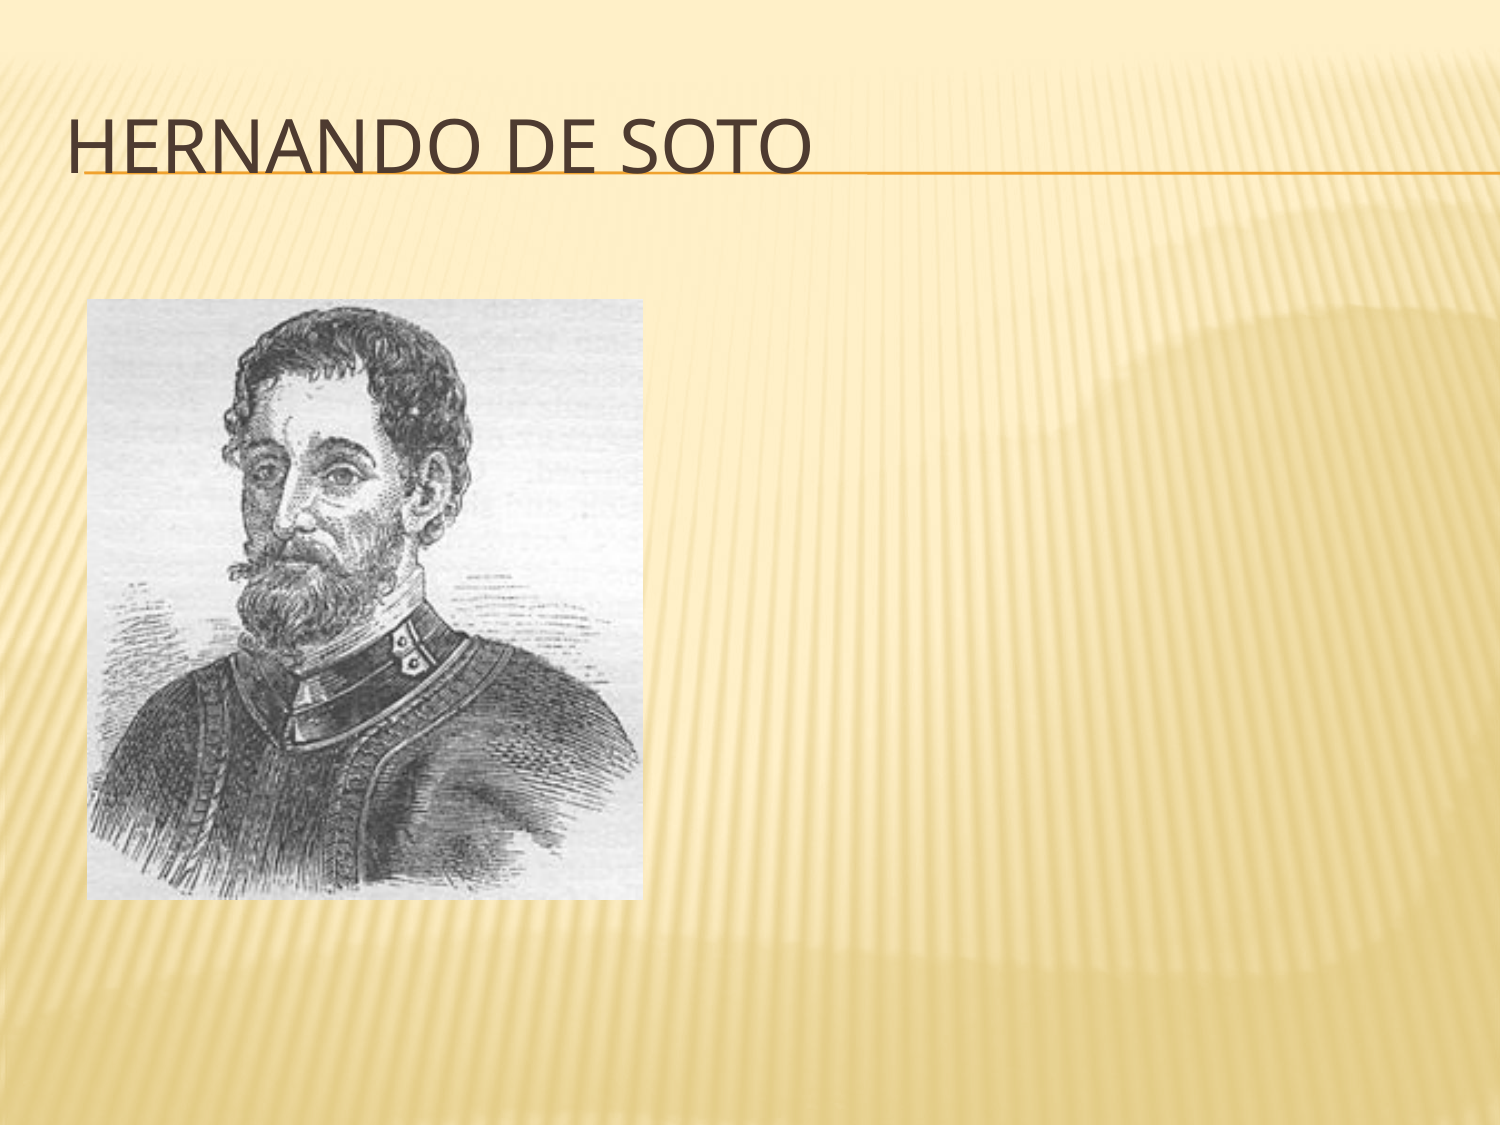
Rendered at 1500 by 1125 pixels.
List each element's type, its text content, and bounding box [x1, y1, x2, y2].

title Hernando De soto [50, 75, 1475, 213]
picture [87, 299, 644, 901]
